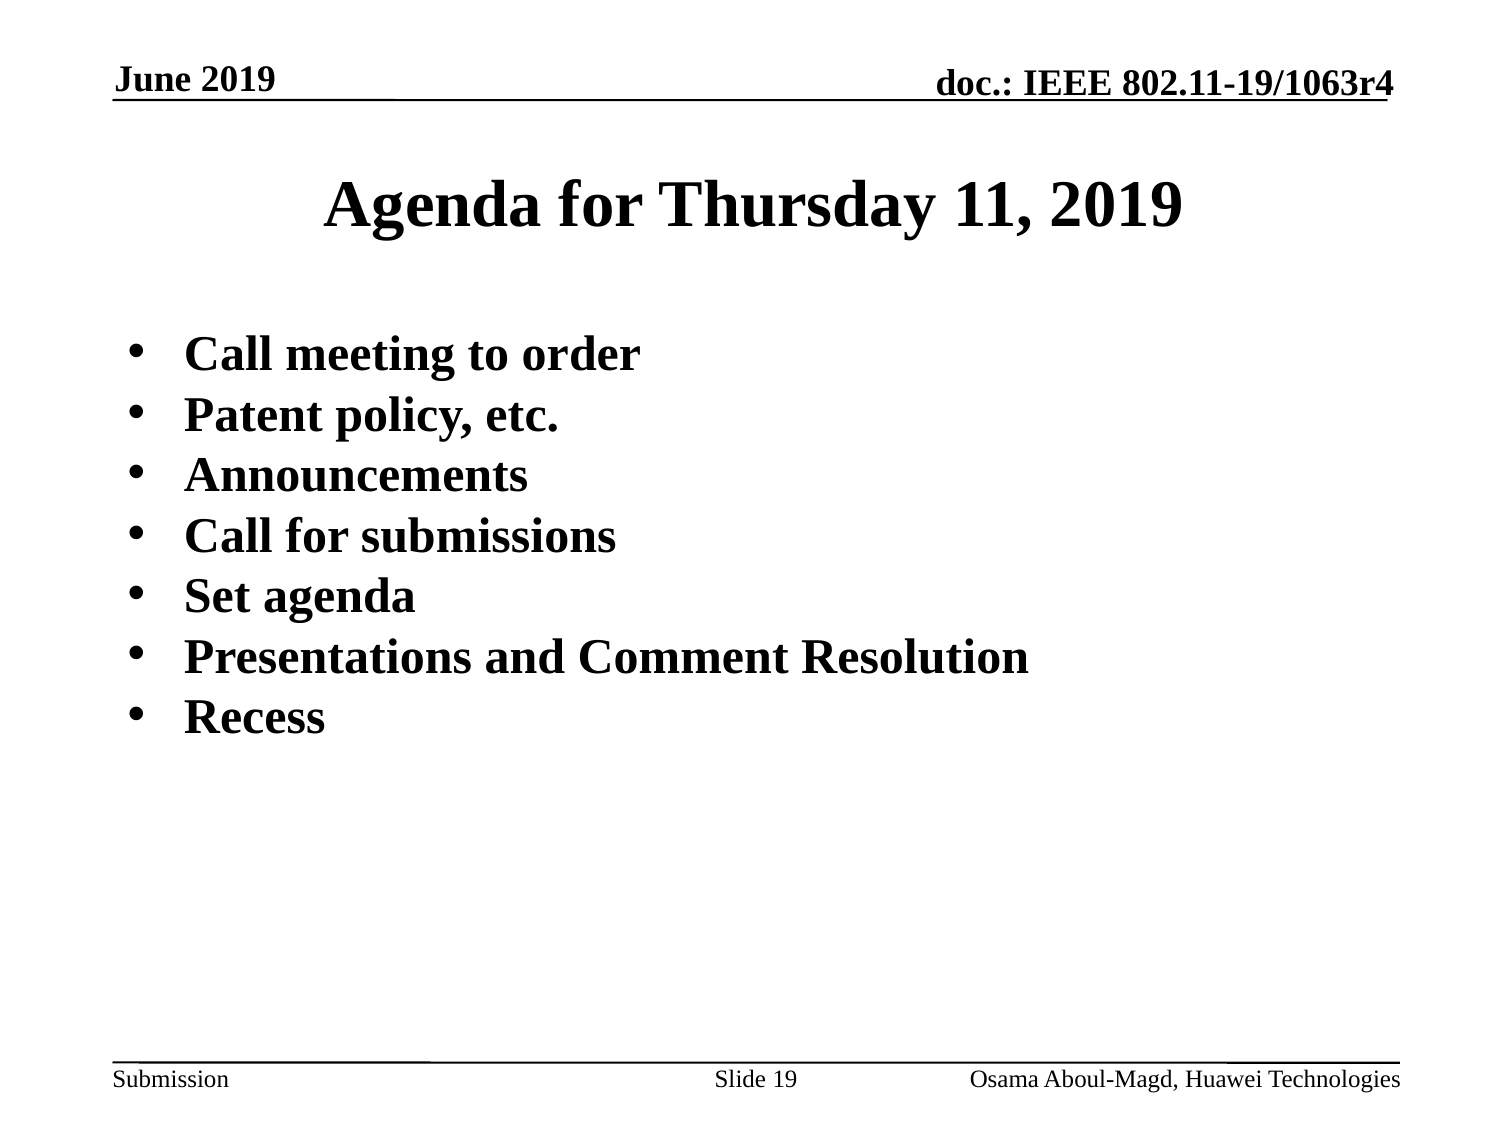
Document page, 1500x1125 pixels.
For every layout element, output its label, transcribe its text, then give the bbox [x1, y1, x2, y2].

slide_number Slide 19 [712, 1061, 800, 1123]
title Agenda for Thursday 11, 2019 [99, 112, 1426, 288]
list Call meeting to order Patent policy, etc. Announcements Call for submissions Set agenda Presentations and Comment Resolution Recess [112, 324, 1388, 1000]
footer Osama Aboul-Magd, Huawei Technologies [878, 1061, 1402, 1093]
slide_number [114, 54, 423, 100]
